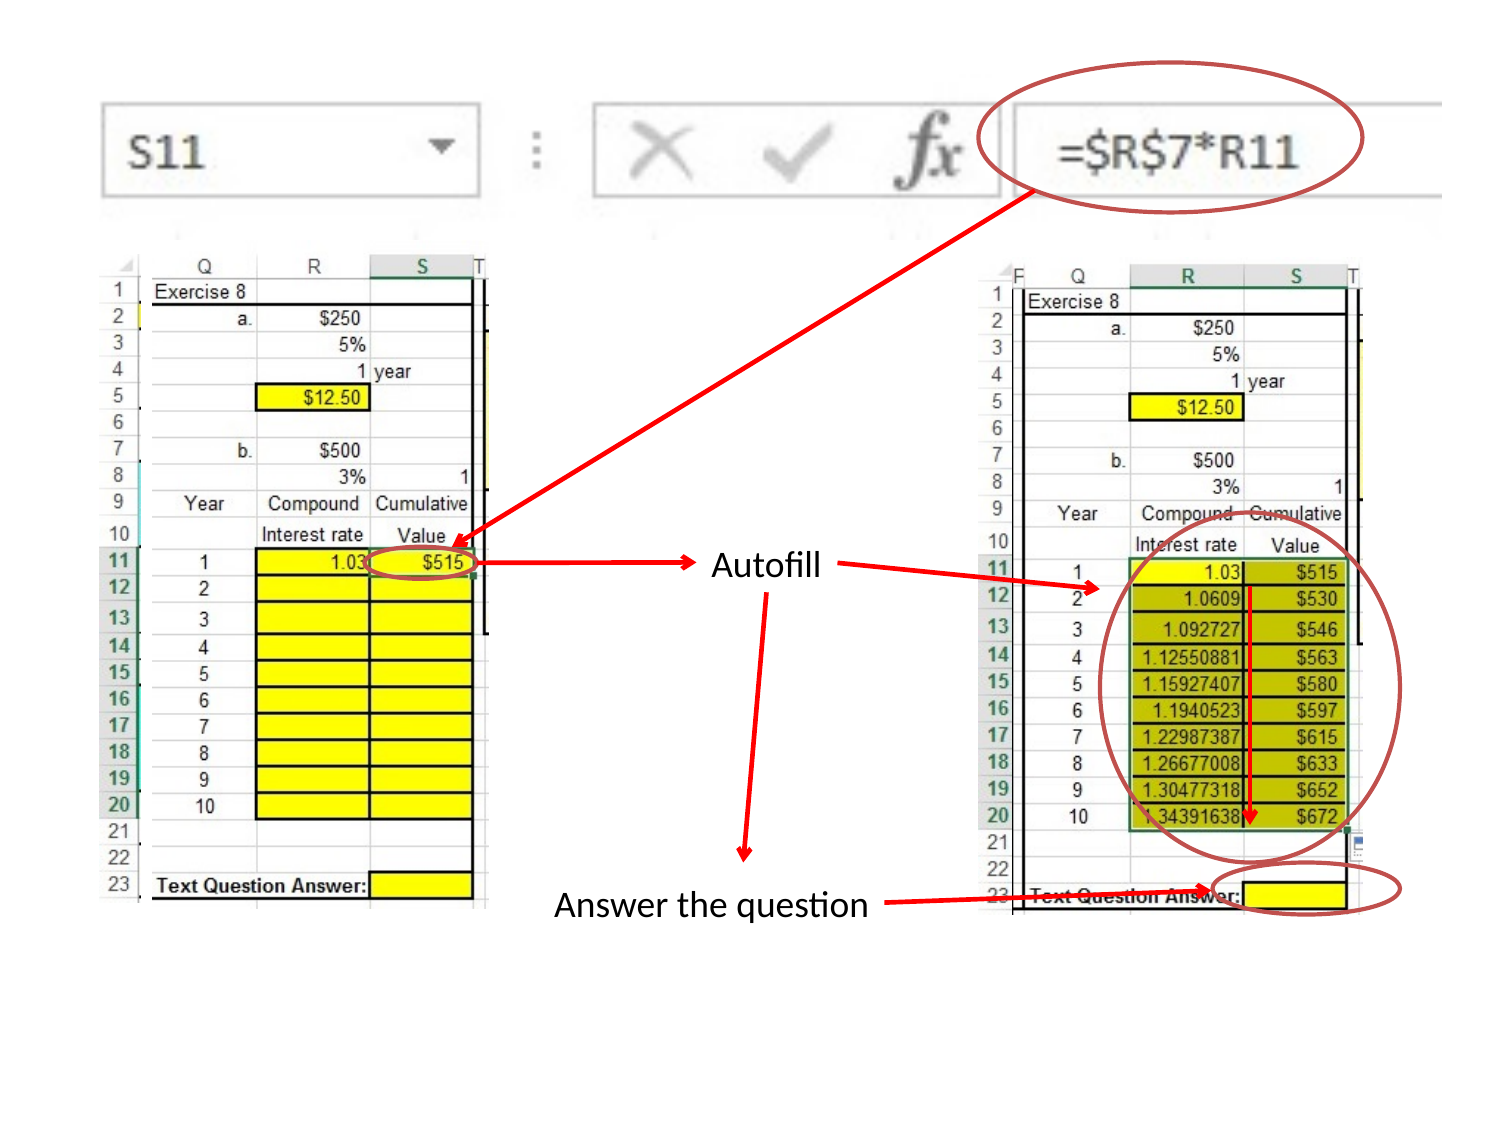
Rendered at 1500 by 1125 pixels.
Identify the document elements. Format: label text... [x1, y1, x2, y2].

picture [978, 256, 1363, 915]
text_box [886, 890, 1212, 904]
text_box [451, 190, 1035, 547]
text_box [1366, 572, 1403, 802]
picture [99, 254, 141, 904]
text_box [1366, 866, 1403, 911]
text_box Answer the question [539, 872, 885, 933]
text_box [743, 592, 767, 863]
picture [99, 74, 1443, 240]
text_box [1063, 60, 1278, 73]
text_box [837, 562, 1101, 590]
text_box Autofill [696, 556, 837, 593]
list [151, 249, 489, 910]
